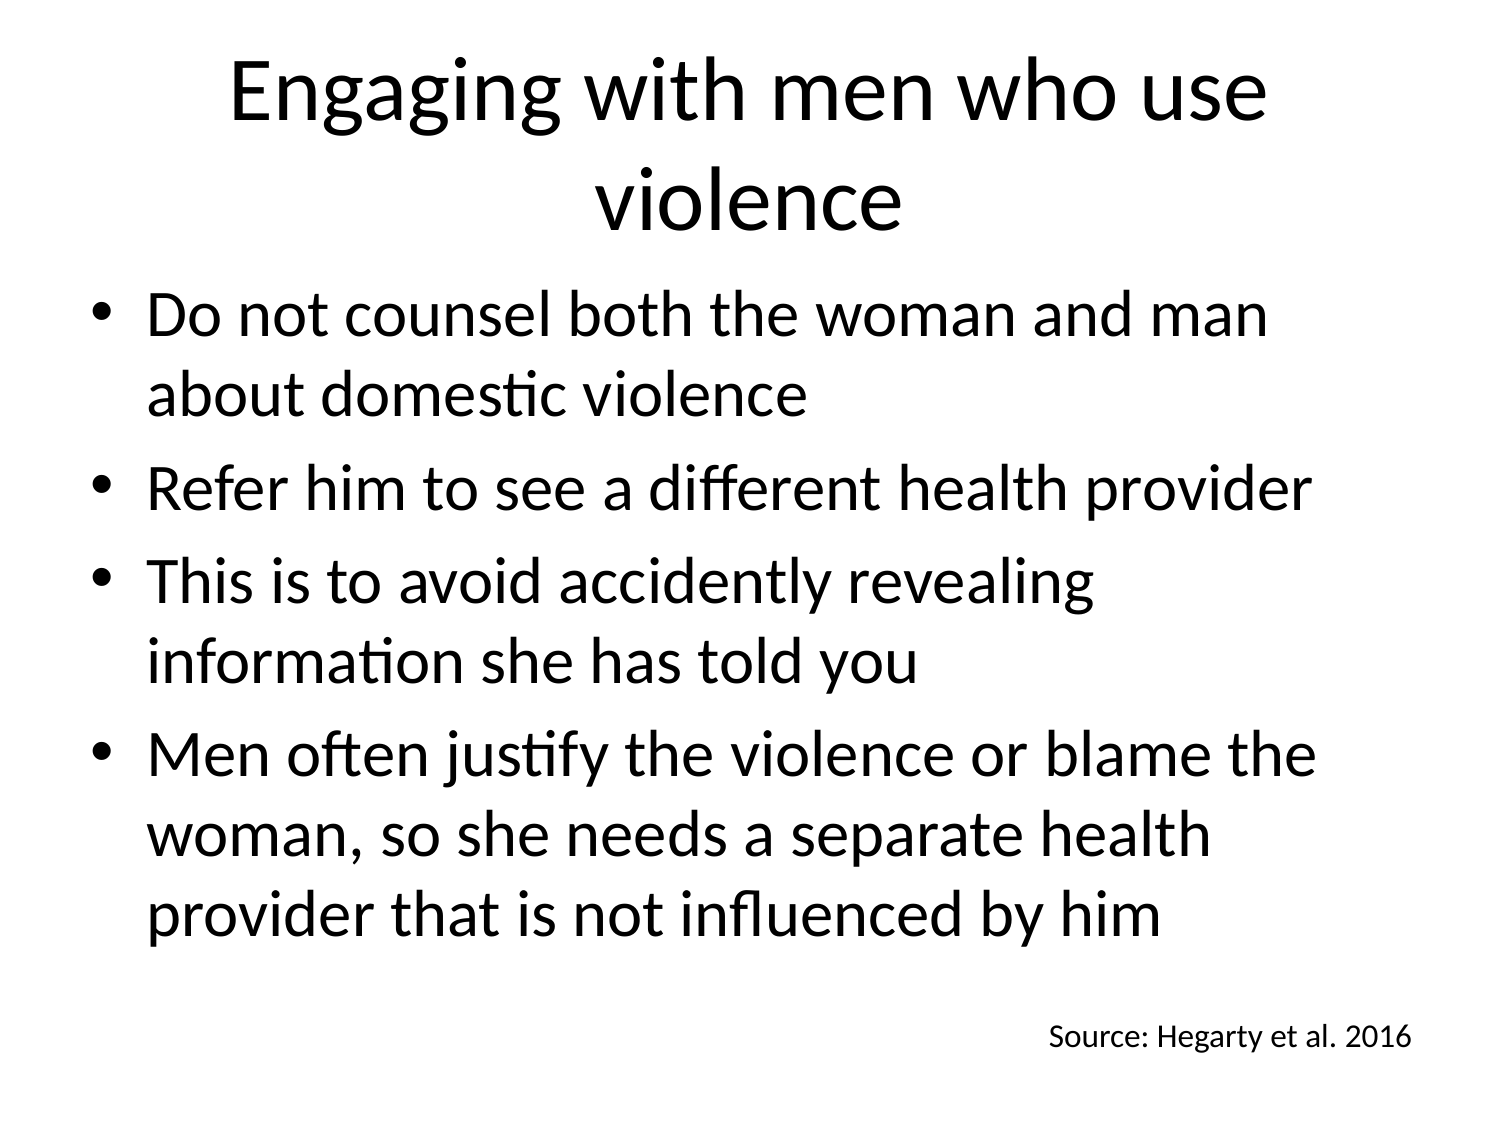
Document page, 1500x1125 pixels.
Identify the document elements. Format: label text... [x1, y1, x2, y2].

title Engaging with men who use violence [75, 45, 1425, 233]
text_box Source: Hegarty et al. 2016 [1034, 1007, 1474, 1062]
list Do not counsel both the woman and man about domestic violence Refer him to see a different health provider This is to avoid accidently revealing information she has told you Men often justify the violence or blame the woman, so she needs a separate health provider that is not influenced by him [75, 262, 1425, 1005]
